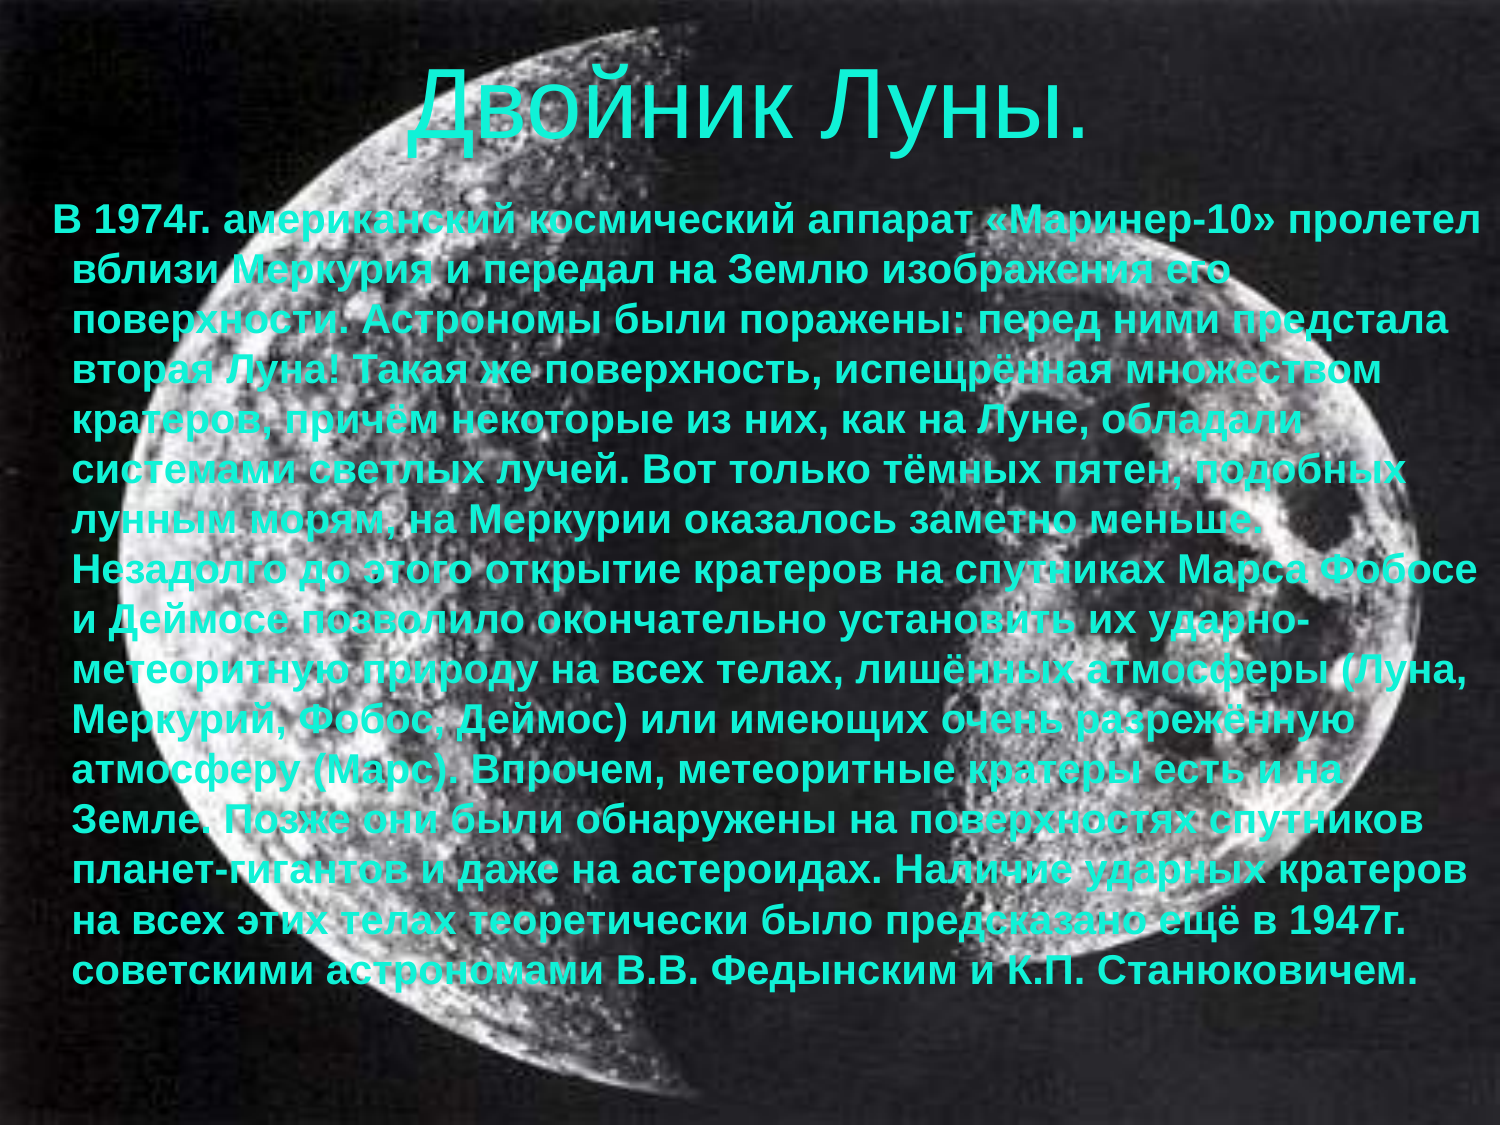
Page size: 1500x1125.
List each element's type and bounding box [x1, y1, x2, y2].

list [0, 0, 1500, 1125]
